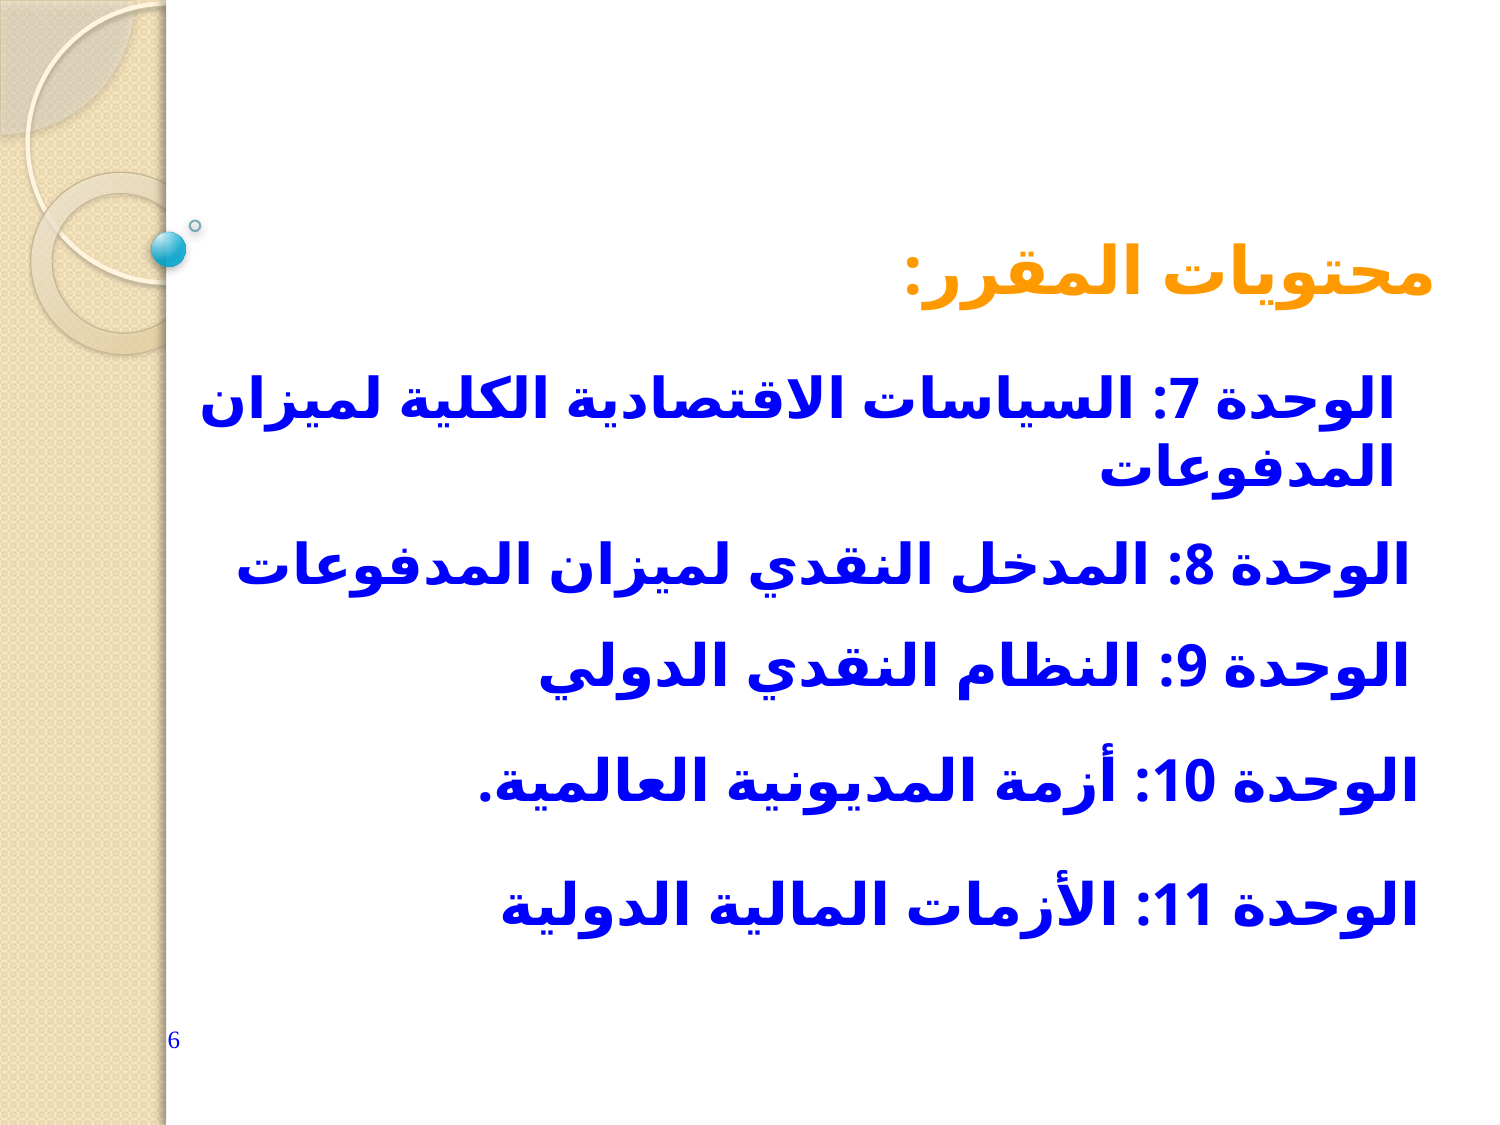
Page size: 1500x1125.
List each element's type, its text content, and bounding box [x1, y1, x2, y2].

text_box الوحدة 8: المدخل النقدي لميزان المدفوعات [76, 520, 1427, 621]
text_box [127, 457, 1477, 593]
text_box محتويات المقرر: [101, 220, 1452, 356]
text_box الوحدة 9: النظام النقدي الدولي [76, 621, 1427, 799]
text_box الوحدة 11: الأزمات المالية الدولية [85, 860, 1436, 1038]
text_box الوحدة 10: أزمة المديونية العالمية. [85, 736, 1436, 857]
slide_number 6 [123, 1038, 224, 1061]
text_box الوحدة 7: السياسات الاقتصادية الكلية لميزان المدفوعات [102, 355, 1412, 490]
